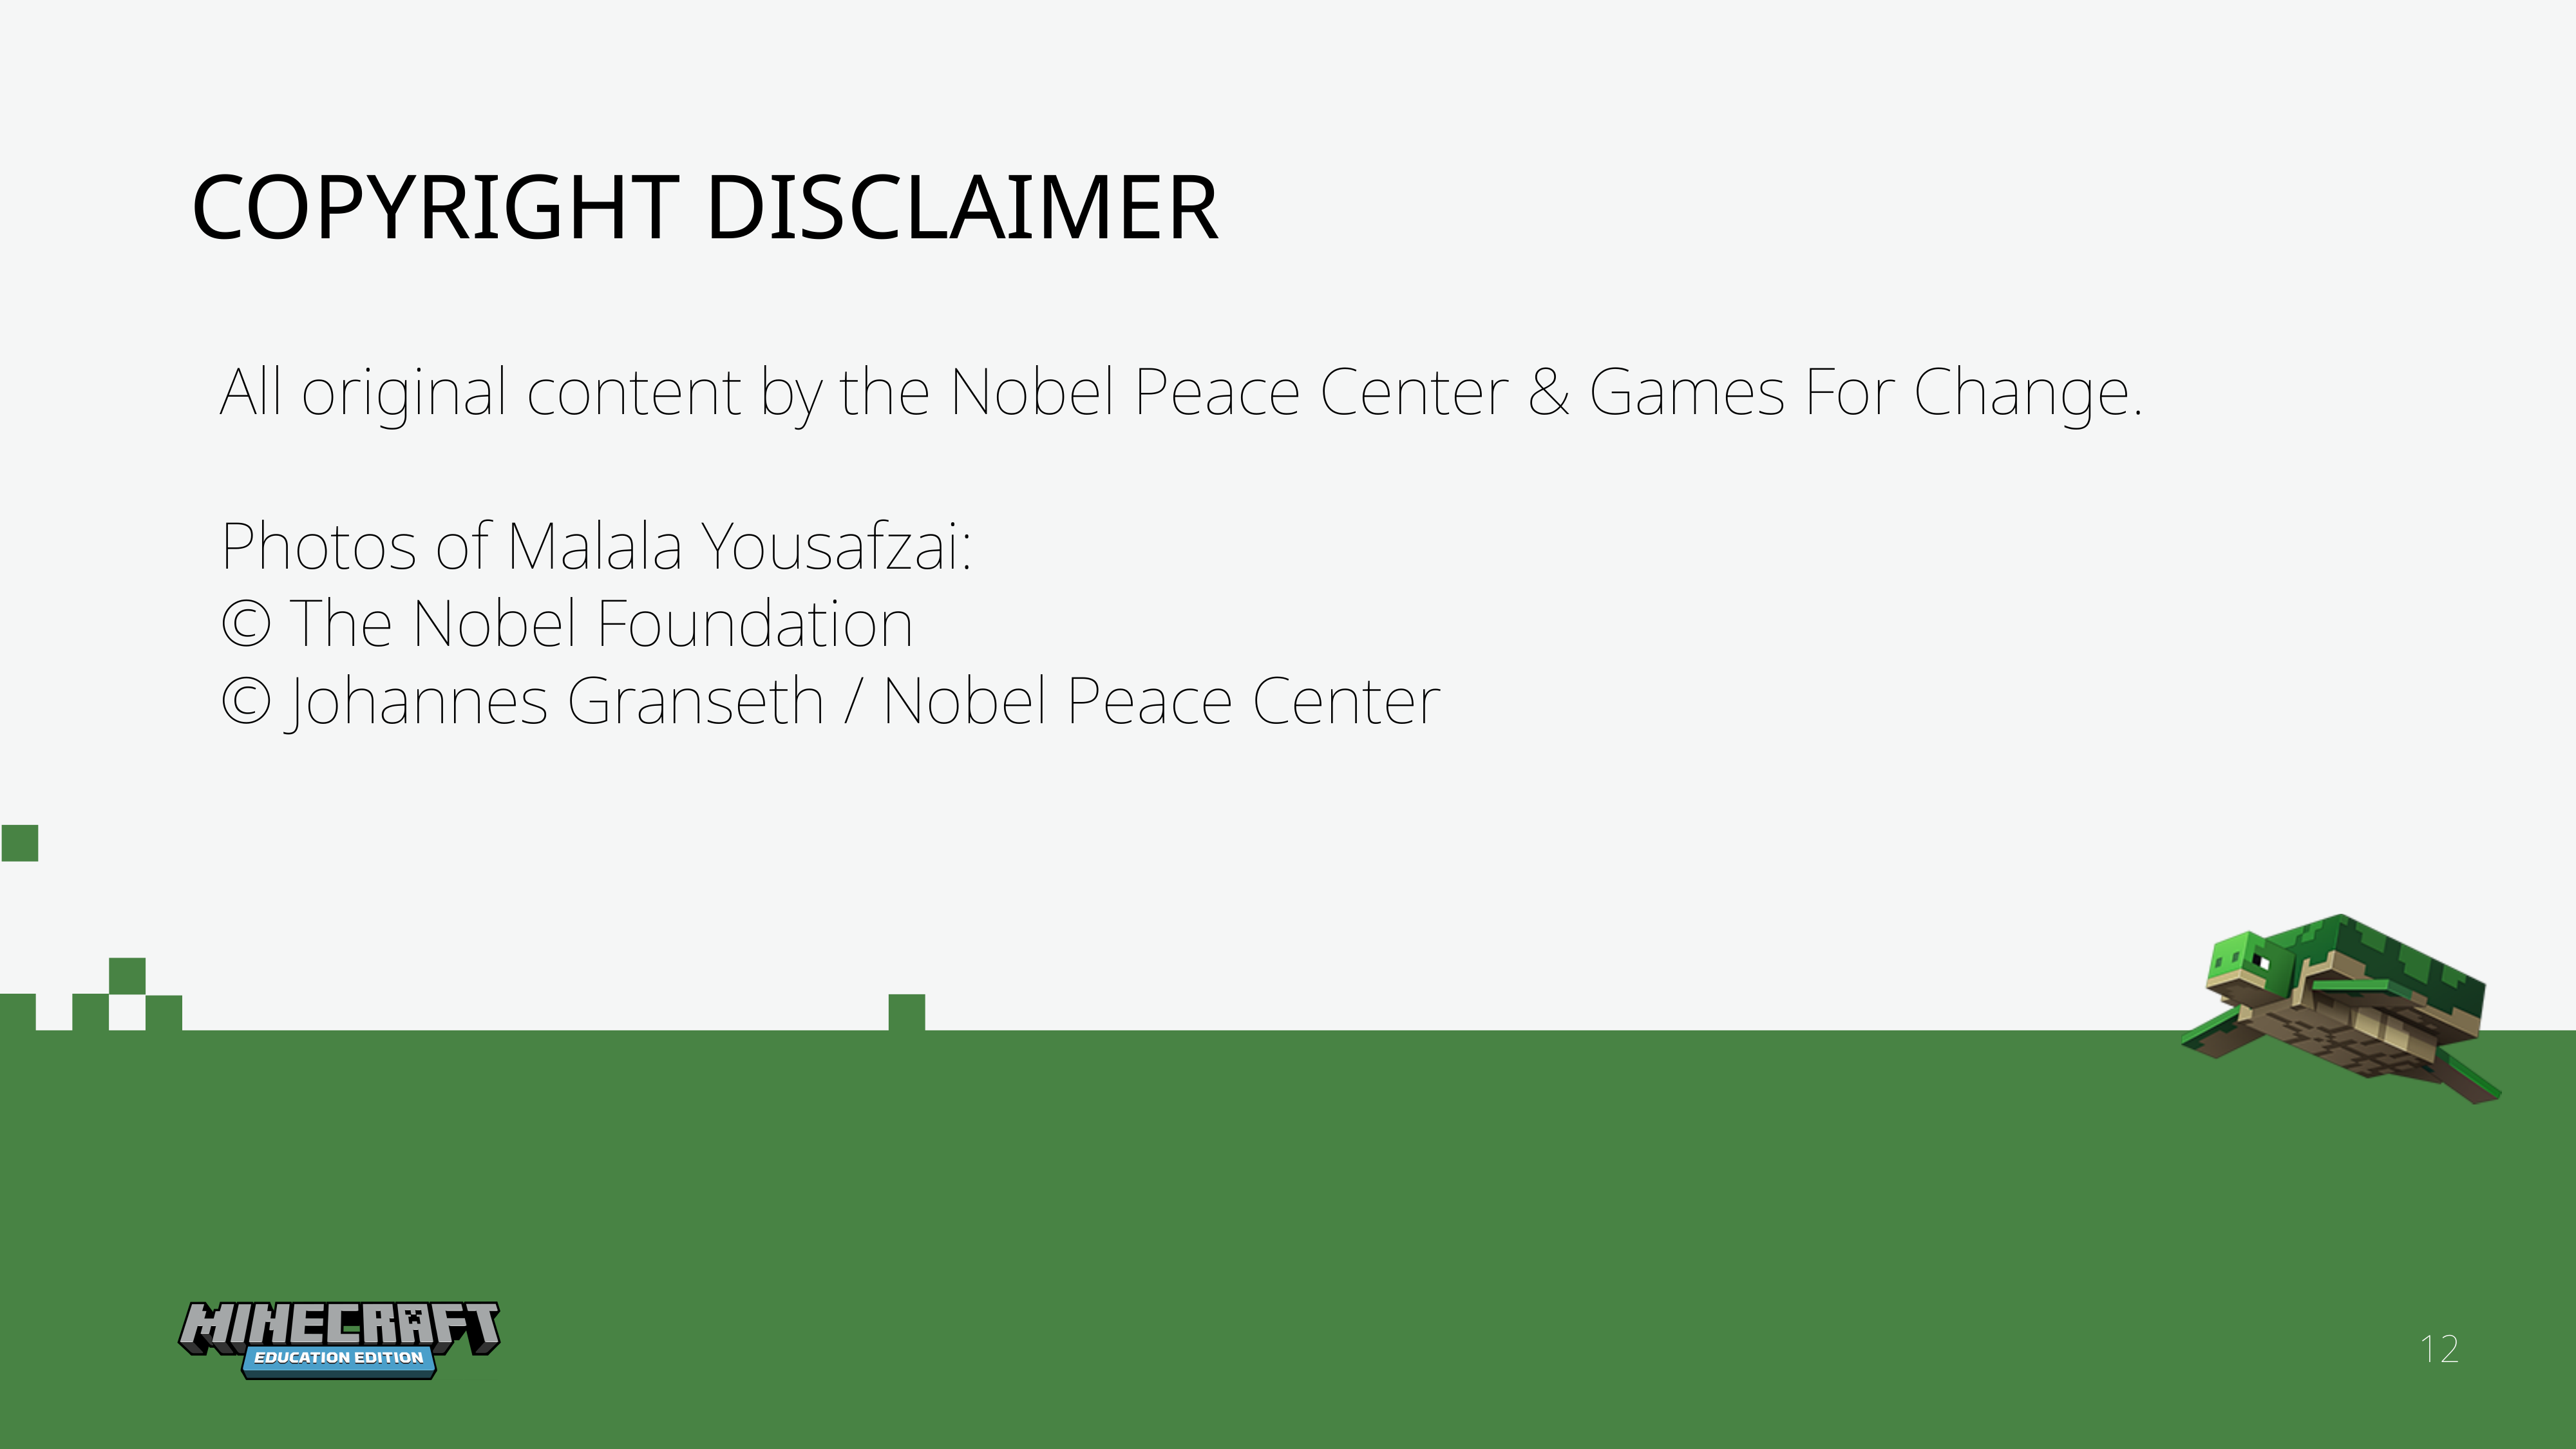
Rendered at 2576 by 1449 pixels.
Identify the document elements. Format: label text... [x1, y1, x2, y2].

picture [2181, 914, 2502, 1105]
picture [177, 1302, 501, 1380]
slide_number 12 [2391, 1298, 2489, 1403]
title COPYRIGHT DISCLAIMER [162, 123, 2566, 287]
text_box All original content by the Nobel Peace Center & Games For Change. Photos of Malala Yousafzai: © The Nobel Foundation © Johannes Granseth / Nobel Peace Center [182, 325, 2244, 862]
